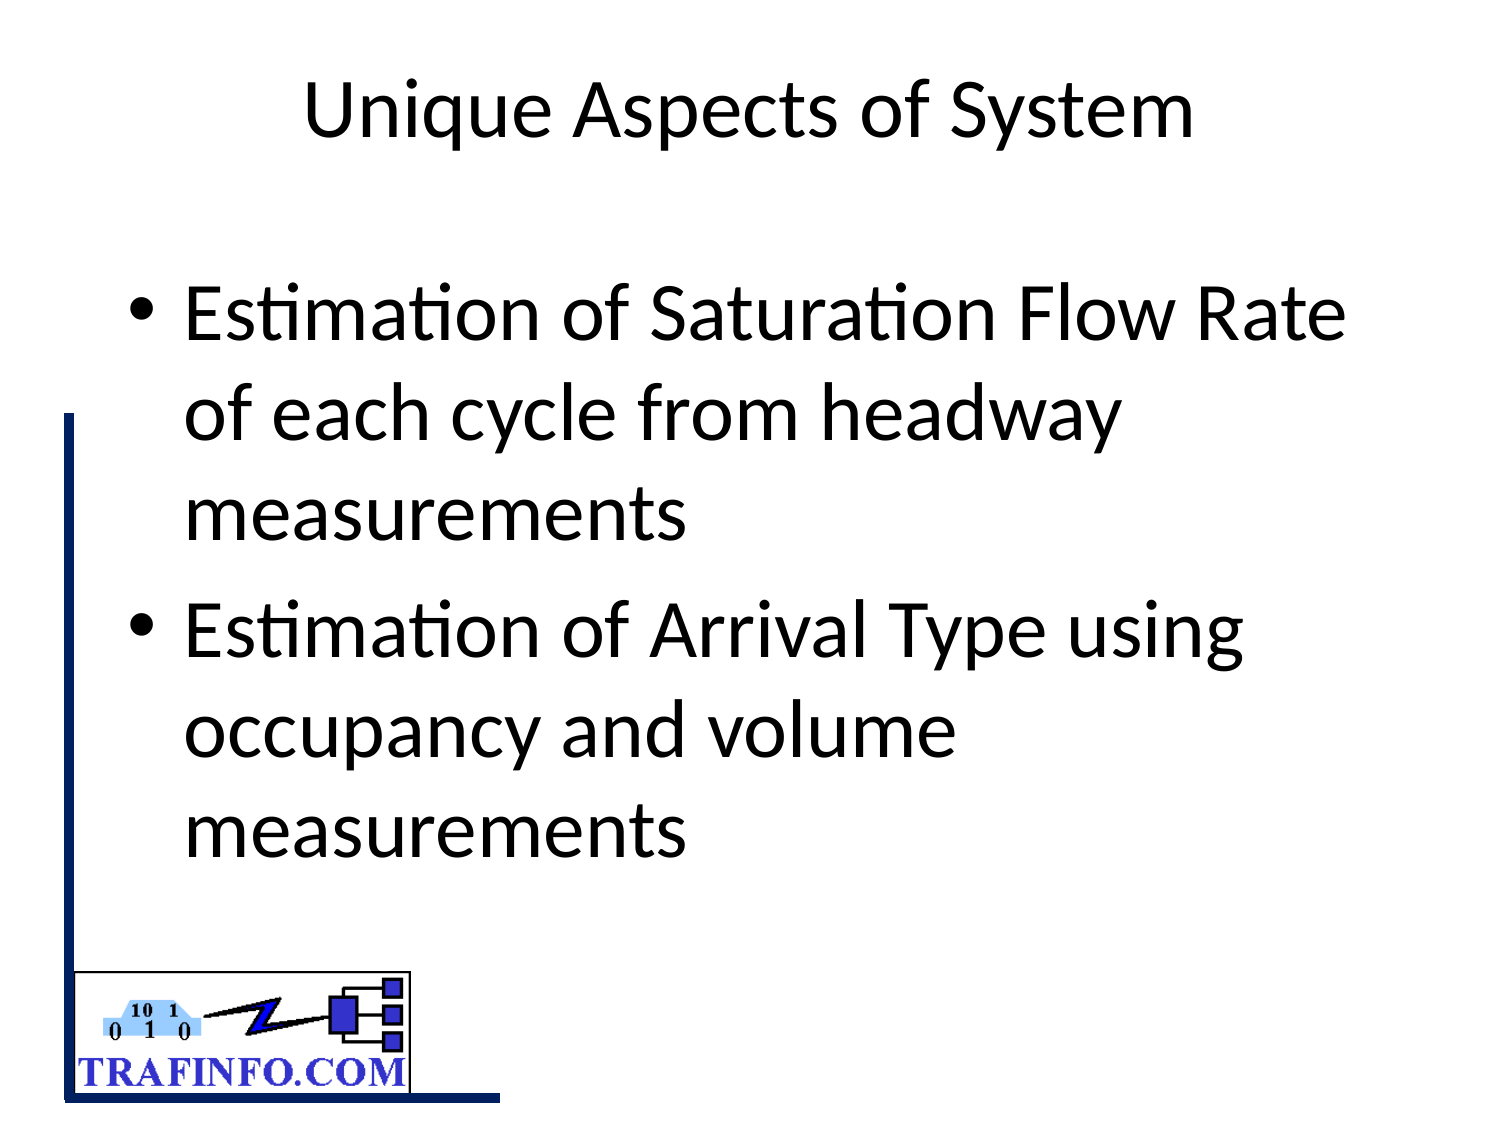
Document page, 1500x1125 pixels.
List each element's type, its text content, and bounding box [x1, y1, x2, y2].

list Estimation of Saturation Flow Rate of each cycle from headway measurements Estimation of Arrival Type using occupancy and volume measurements [112, 249, 1425, 613]
title Unique Aspects of System [75, 45, 1425, 163]
picture [74, 971, 411, 1093]
